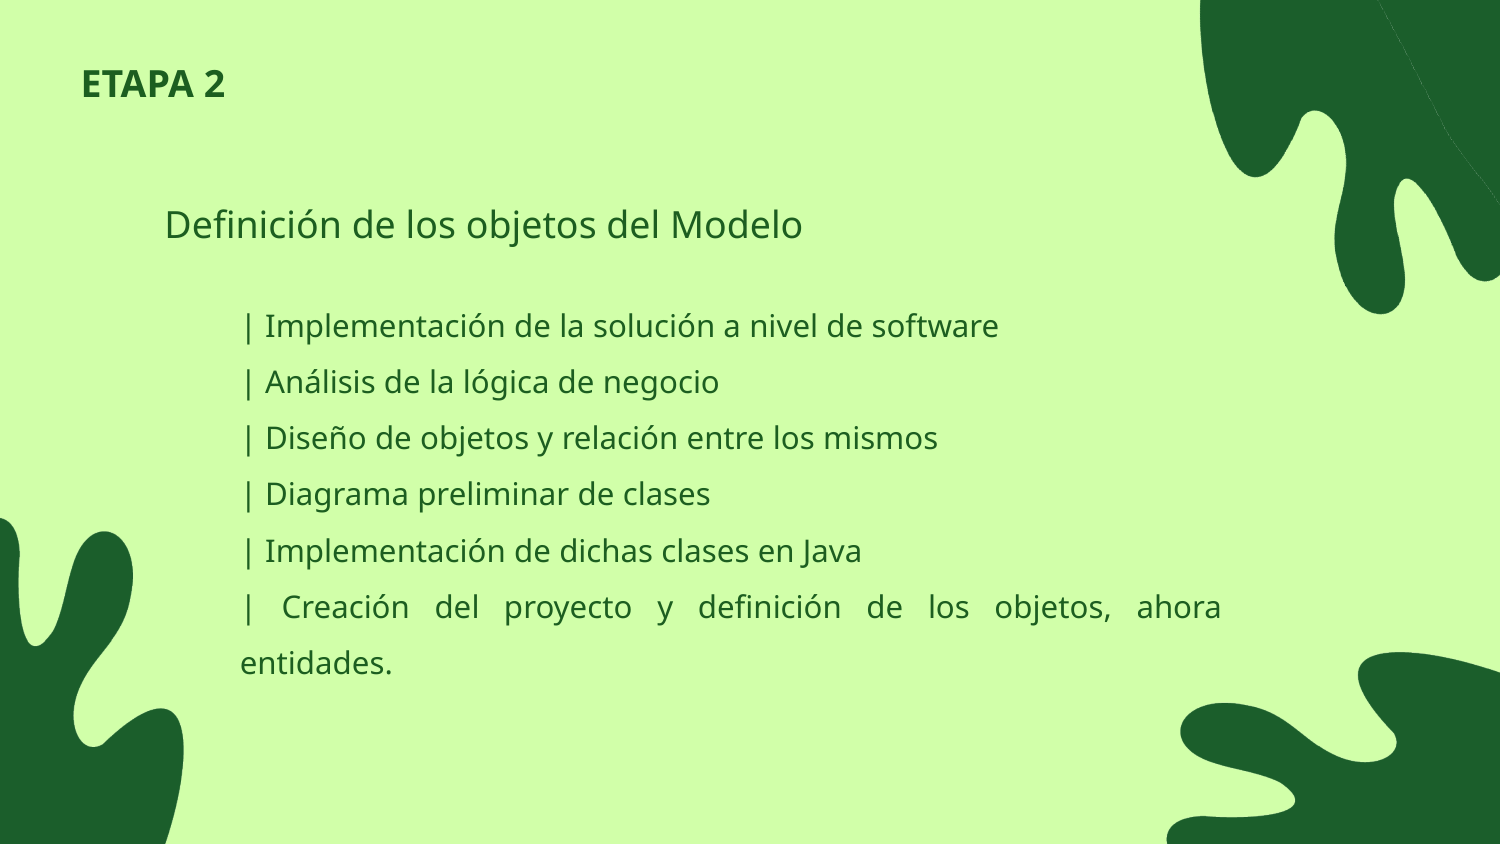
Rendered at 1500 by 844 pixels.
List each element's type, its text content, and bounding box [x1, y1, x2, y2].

text_box | Implementación de la solución a nivel de software | Análisis de la lógica de negocio | Diseño de objetos y relación entre los mismos | Diagrama preliminar de clases | Implementación de dichas clases en Java | Creación del proyecto y definición de los objetos, ahora entidades. [224, 272, 1239, 572]
picture [0, 501, 284, 844]
title ETAPA 2 [65, 74, 647, 120]
picture [1130, 0, 1500, 382]
picture [1149, 630, 1500, 844]
subtitle Definición de los objetos del Modelo [149, 178, 1125, 234]
